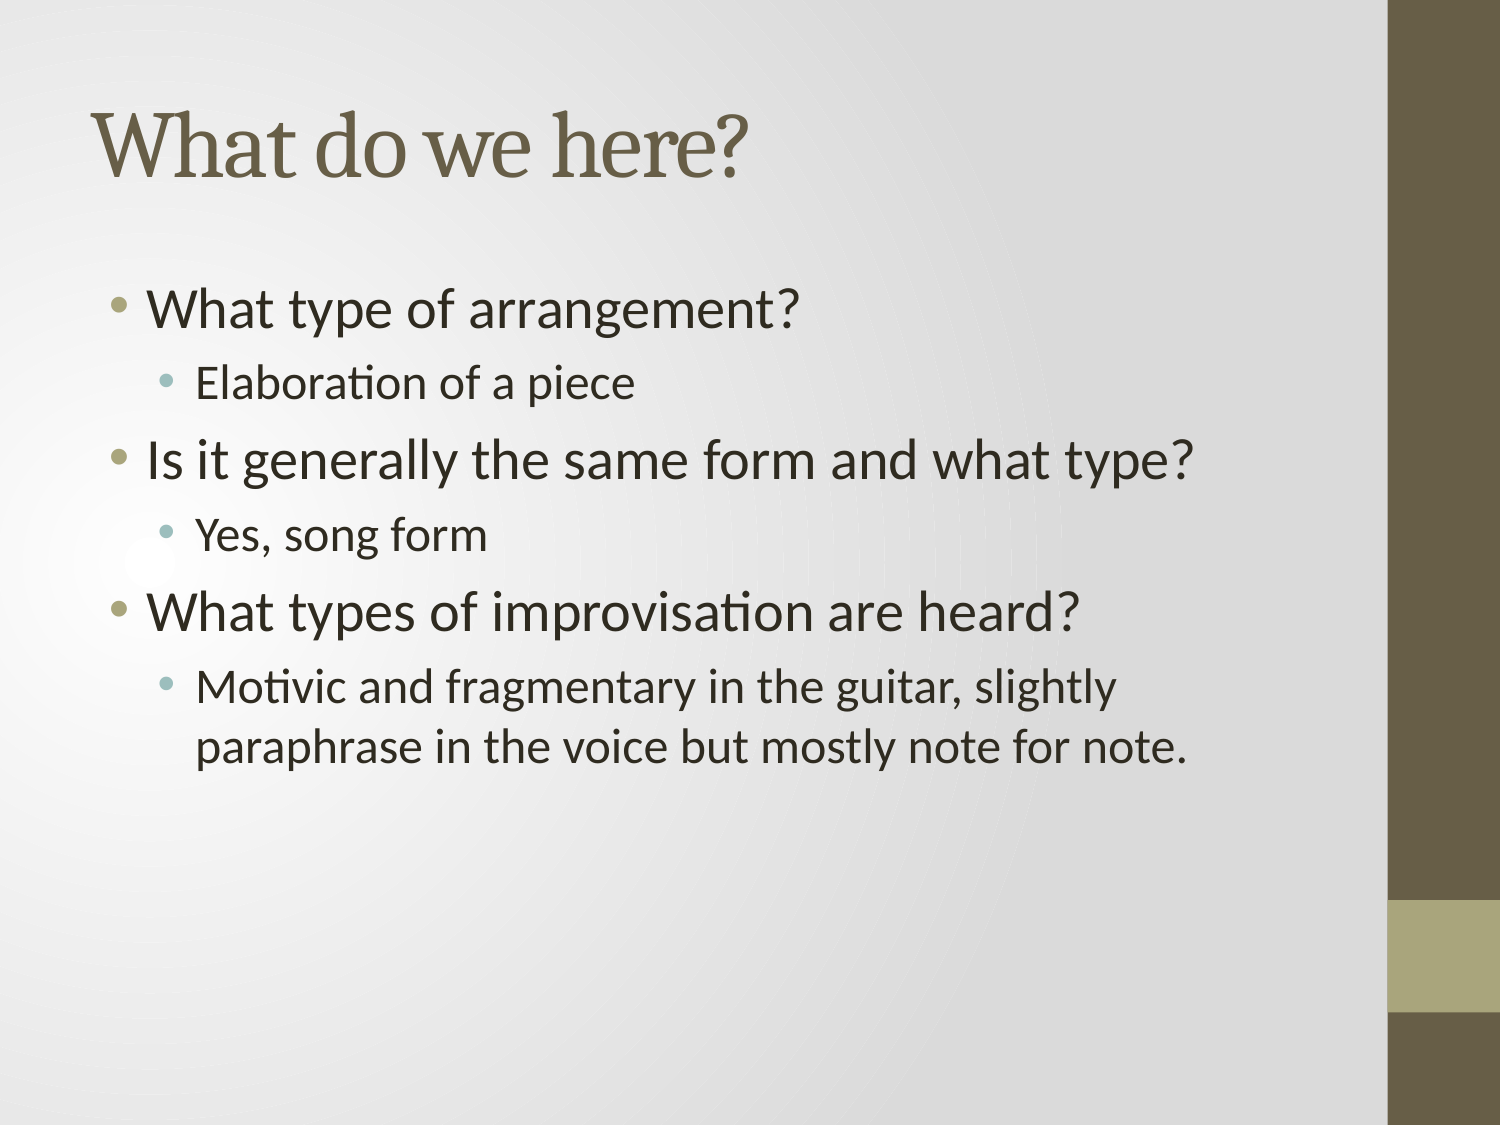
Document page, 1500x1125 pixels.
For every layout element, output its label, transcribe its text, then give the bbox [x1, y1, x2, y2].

title What do we here? [75, 45, 1325, 233]
list What type of arrangement? Elaboration of a piece Is it generally the same form and what type? Yes, song form What types of improvisation are heard? Motivic and fragmentary in the guitar, slightly paraphrase in the voice but mostly note for note. [75, 262, 1325, 1050]
